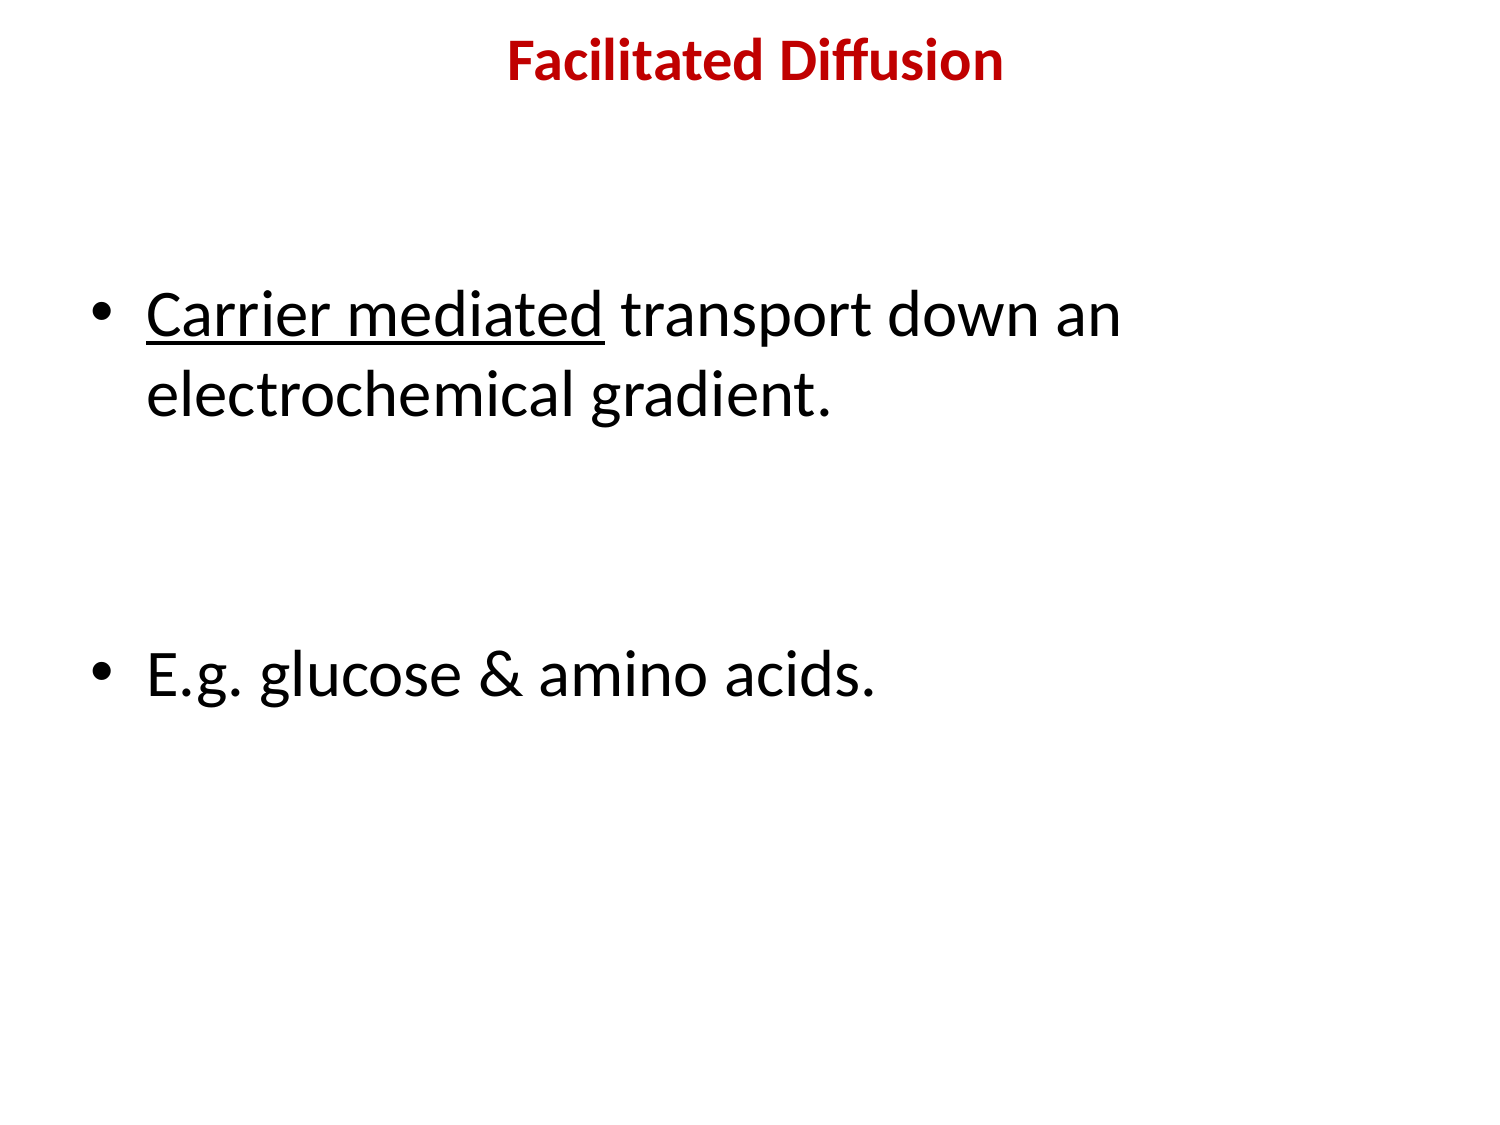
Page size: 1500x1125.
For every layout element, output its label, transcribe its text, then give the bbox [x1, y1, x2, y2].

list Carrier mediated transport down an electrochemical gradient. E.g. glucose & amino acids. [75, 262, 1425, 1005]
title Facilitated Diffusion [37, 12, 1475, 101]
